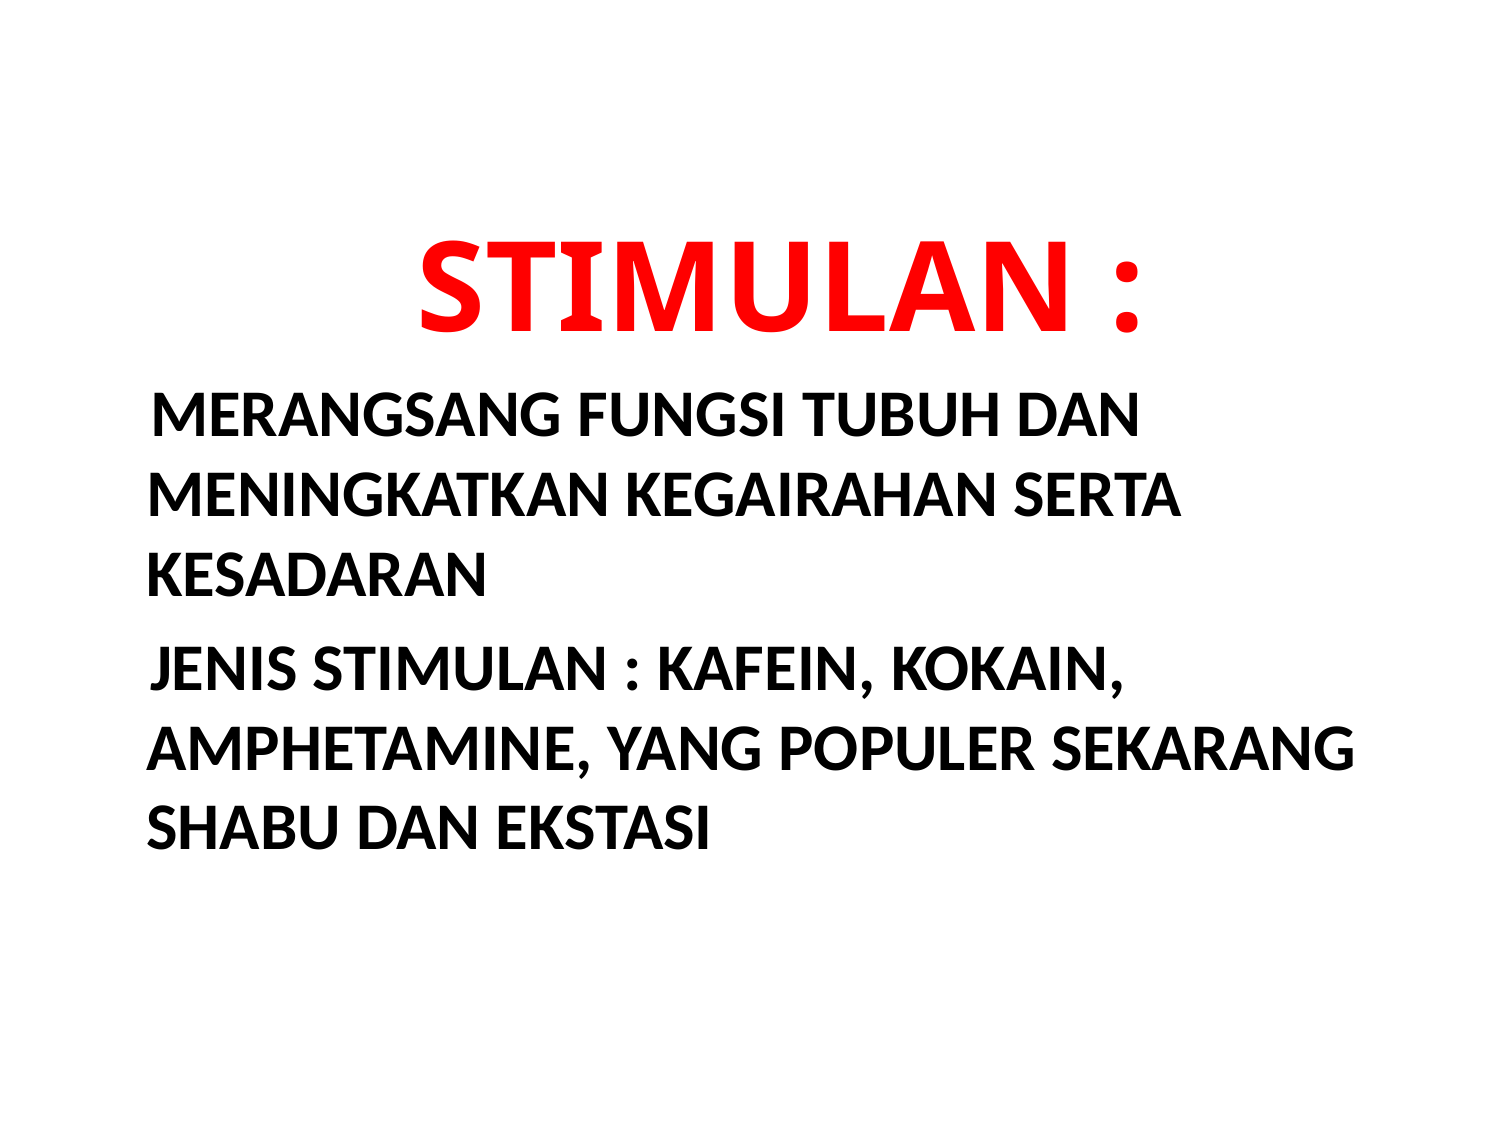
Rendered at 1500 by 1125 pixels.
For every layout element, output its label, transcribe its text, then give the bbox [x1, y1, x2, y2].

list STIMULAN : MERANGSANG FUNGSI TUBUH DAN MENINGKATKAN KEGAIRAHAN SERTA KESADARAN JENIS STIMULAN : KAFEIN, KOKAIN, AMPHETAMINE, YANG POPULER SEKARANG SHABU DAN EKSTASI [74, 198, 1426, 1006]
